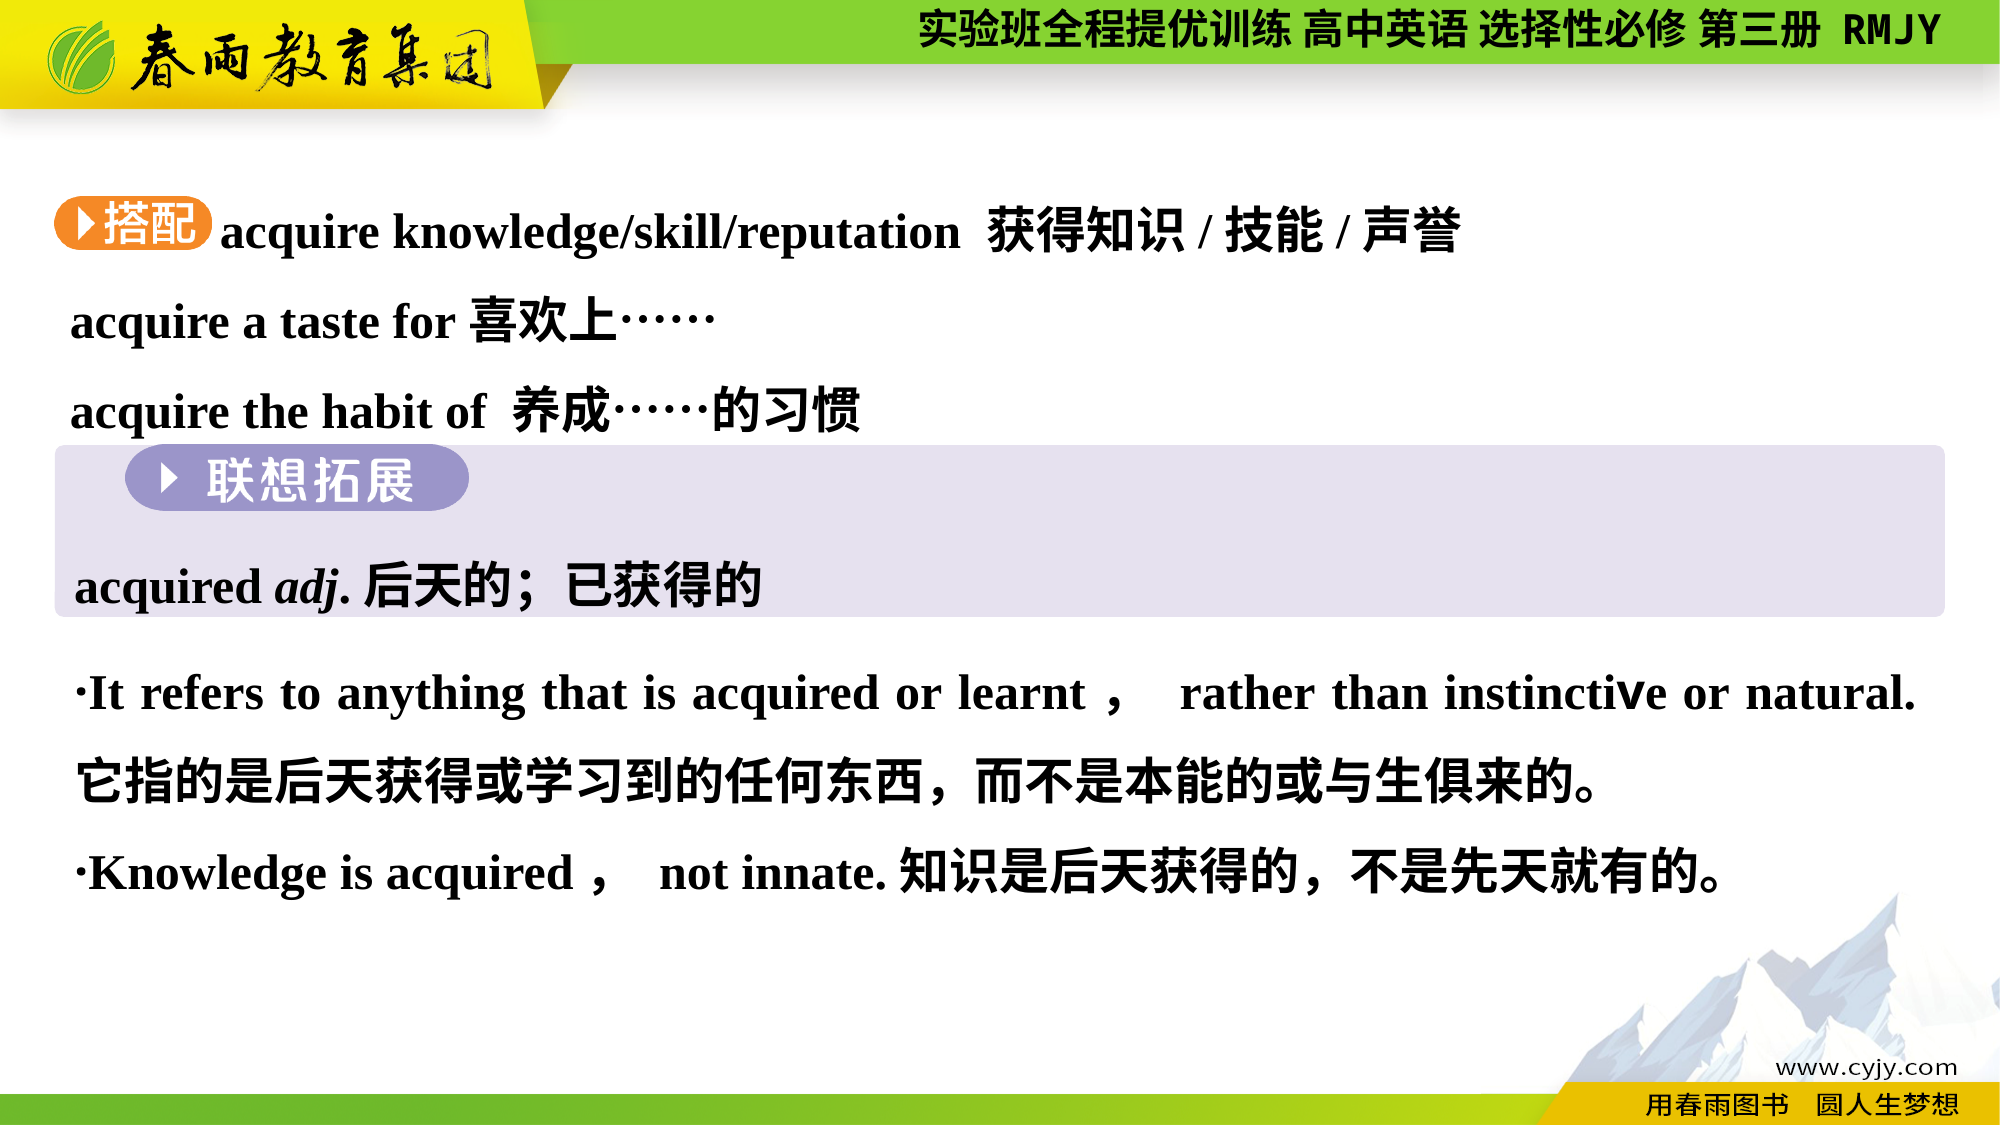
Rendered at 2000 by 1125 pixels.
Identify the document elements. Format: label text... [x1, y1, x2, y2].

text_box ·It refers to anything that is acquired or learnt， rather than instinctive or natural.它指的是后天获得或学习到的任何东西，而不是本能的或与生俱来的。 ·Knowledge is acquired， not innate.知识是后天获得的，不是先天就有的。 [59, 622, 1944, 908]
text_box [54, 445, 122, 616]
list acquire knowledge/skill/reputation 获得知识/技能/声誉 acquire a taste for喜欢上…… acquire the habit of 养成……的习惯 [54, 160, 1939, 449]
picture [0, 0, 2000, 1125]
text_box [472, 445, 1945, 611]
text_box acquired adj.后天的；已获得的 [59, 516, 1944, 621]
